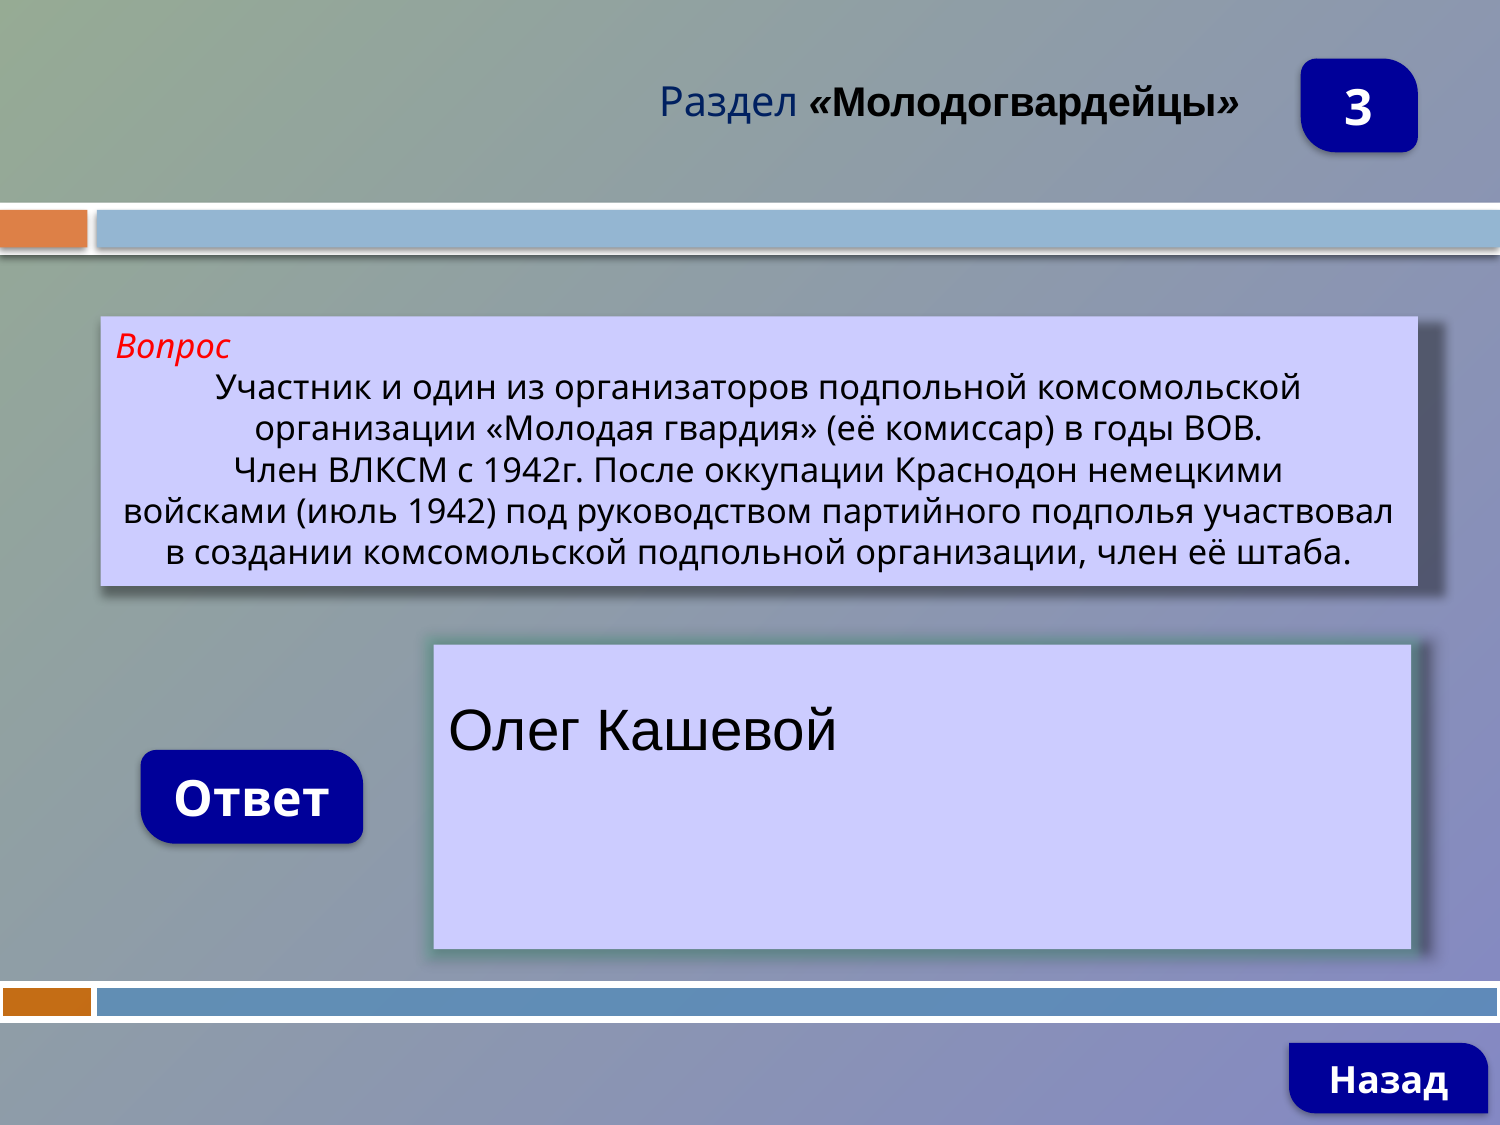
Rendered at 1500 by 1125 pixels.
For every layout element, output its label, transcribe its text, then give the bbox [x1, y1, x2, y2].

text_box [92, 983, 1500, 1021]
text_box Олег Кашевой [433, 644, 1412, 950]
text_box 3 [1300, 58, 1418, 153]
text_box Ответ [140, 749, 364, 844]
list Вопрос Участник и один из организаторов подпольной комсомольской организации «Молодая гвардия» (её комиссар) в годы ВОВ. Член ВЛКСМ с 1942г. После оккупации Краснодон немецкими войсками (июль 1942) под руководством партийного подполья участвовал в создании комсомольской подпольной организации, член её штаба. [100, 316, 1419, 587]
text_box Раздел «Молодогвардейцы» [632, 46, 1266, 153]
text_box Назад [1289, 1042, 1489, 1114]
text_box [0, 983, 92, 1021]
